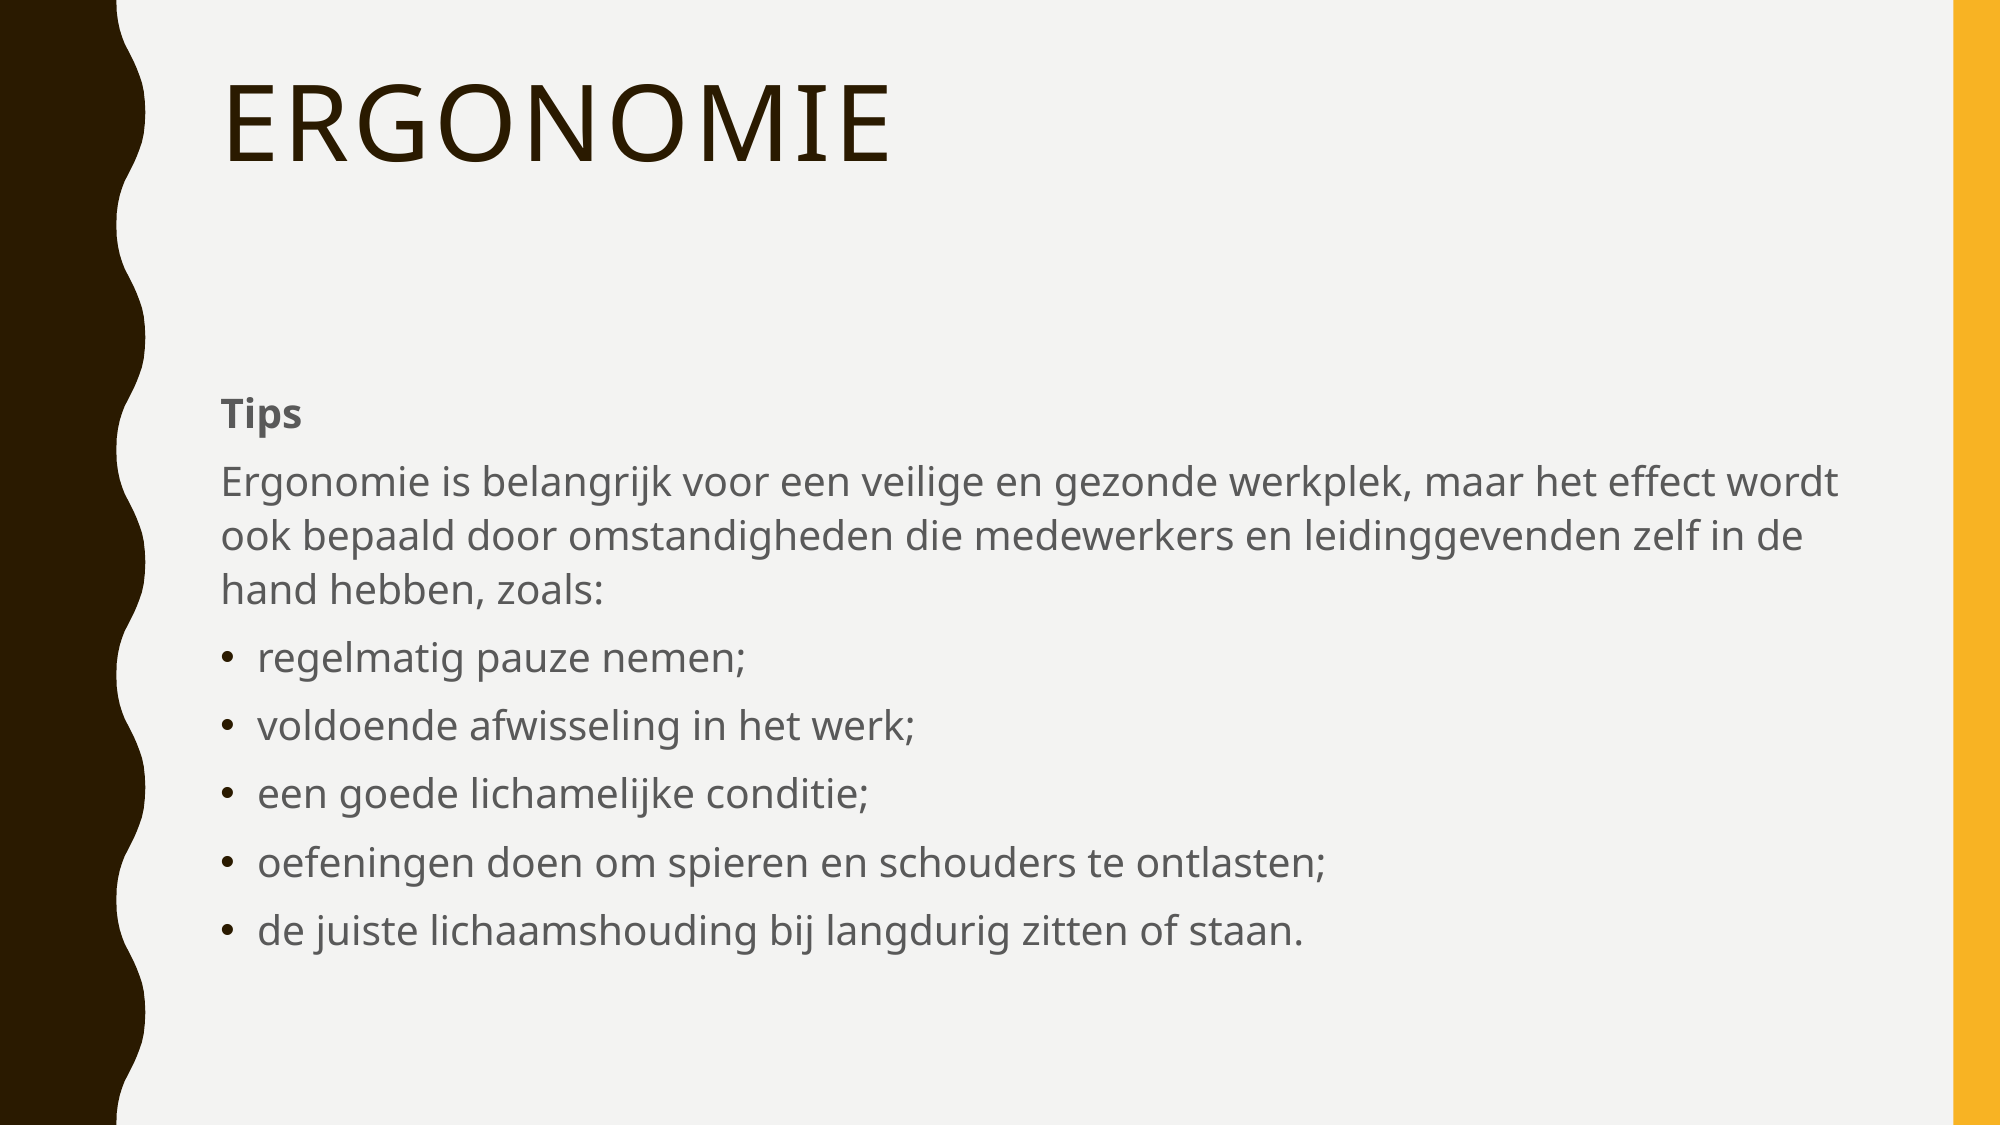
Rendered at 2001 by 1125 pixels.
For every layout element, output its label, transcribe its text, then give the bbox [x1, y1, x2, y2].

title Ergonomie [205, 62, 1875, 308]
list Tips Ergonomie is belangrijk voor een veilige en gezonde werkplek, maar het effect wordt ook bepaald door omstandigheden die medewerkers en leidinggevenden zelf in de hand hebben, zoals: regelmatig pauze nemen; voldoende afwisseling in het werk; een goede lichamelijke conditie; oefeningen doen om spieren en schouders te ontlasten; de juiste lichaamshouding bij langdurig zitten of staan. [205, 375, 1875, 965]
